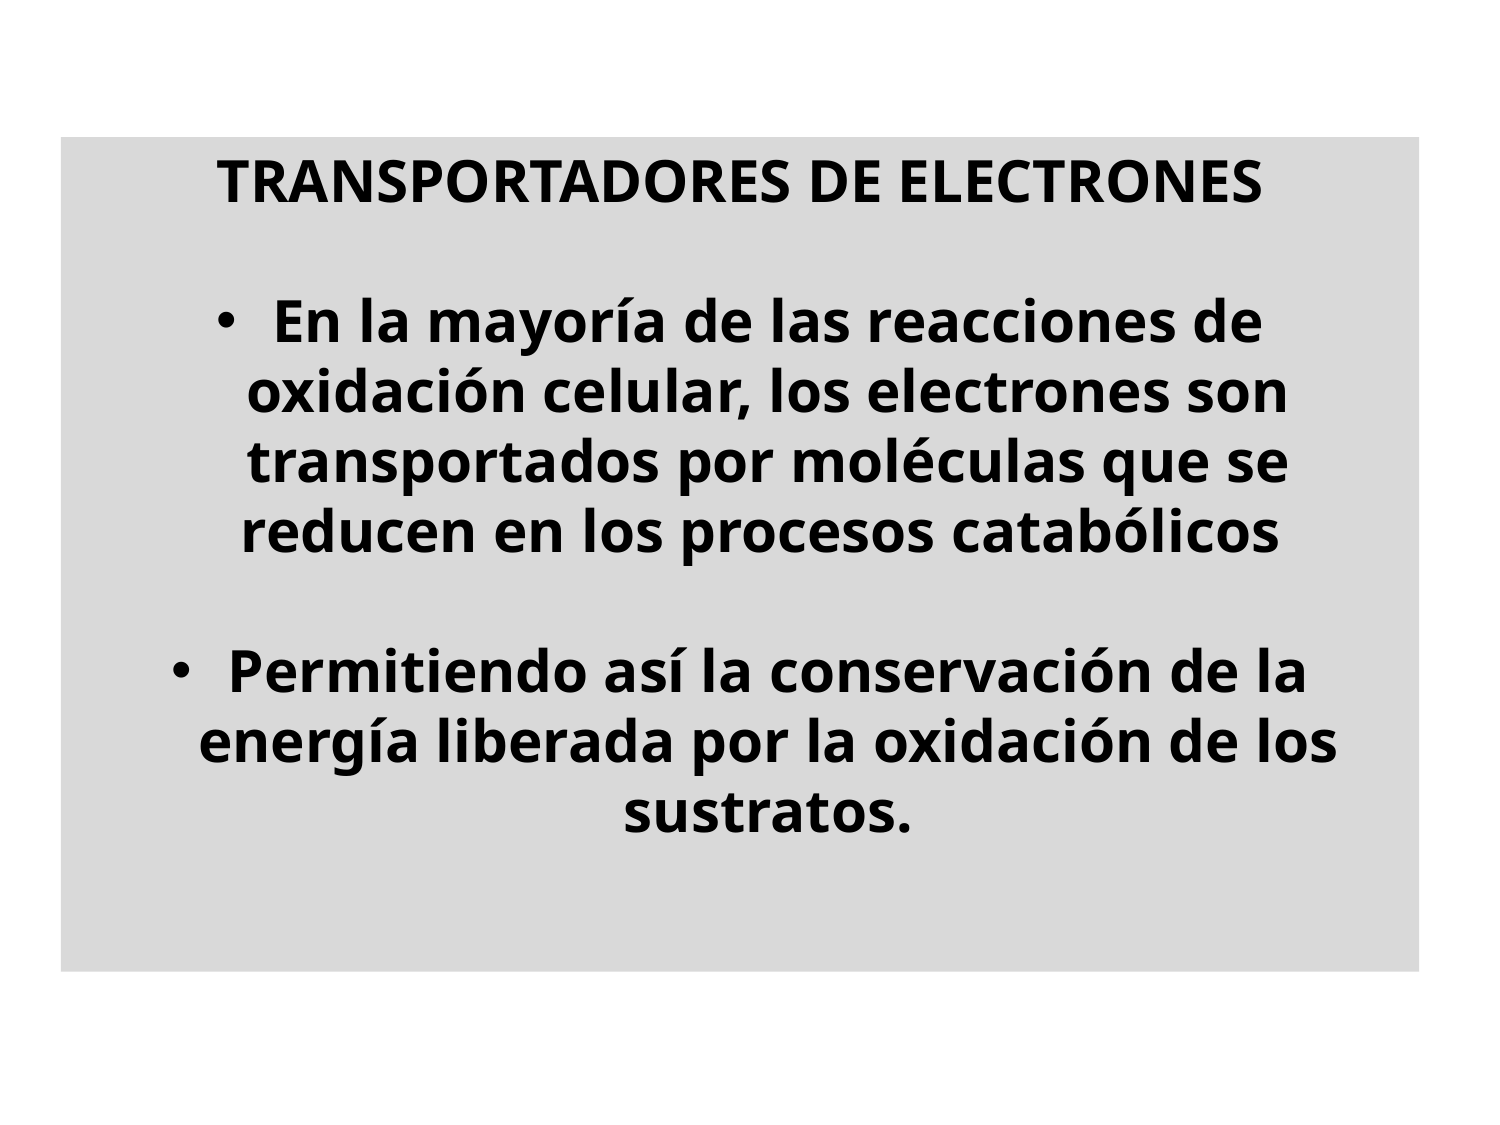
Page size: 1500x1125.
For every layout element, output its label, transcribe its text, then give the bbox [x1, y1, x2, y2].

text_box TRANSPORTADORES DE ELECTRONES En la mayoría de las reacciones de oxidación celular, los electrones son transportados por moléculas que se reducen en los procesos catabólicos Permitiendo así la conservación de la energía liberada por la oxidación de los sustratos. [60, 137, 1420, 972]
